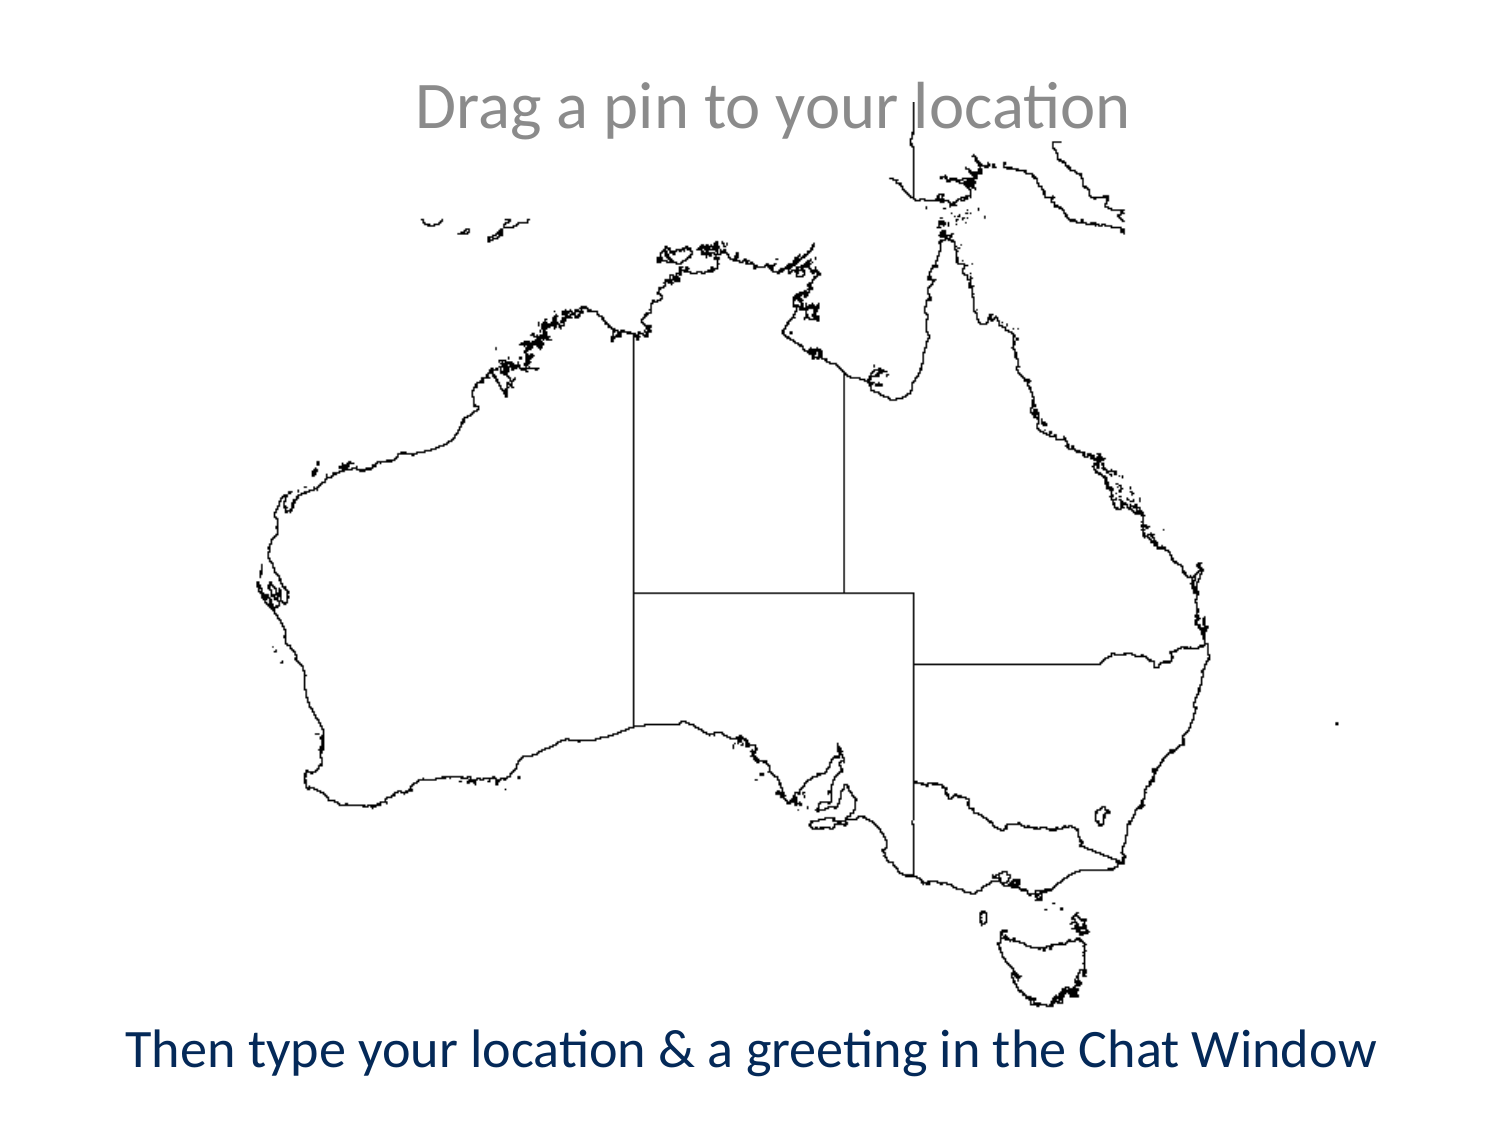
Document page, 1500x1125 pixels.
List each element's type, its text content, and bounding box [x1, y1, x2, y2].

subtitle Drag a pin to your location [194, 54, 1353, 102]
text_box Then type your location & a greeting in the Chat Window [64, 1013, 1436, 1120]
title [99, 102, 1353, 1077]
